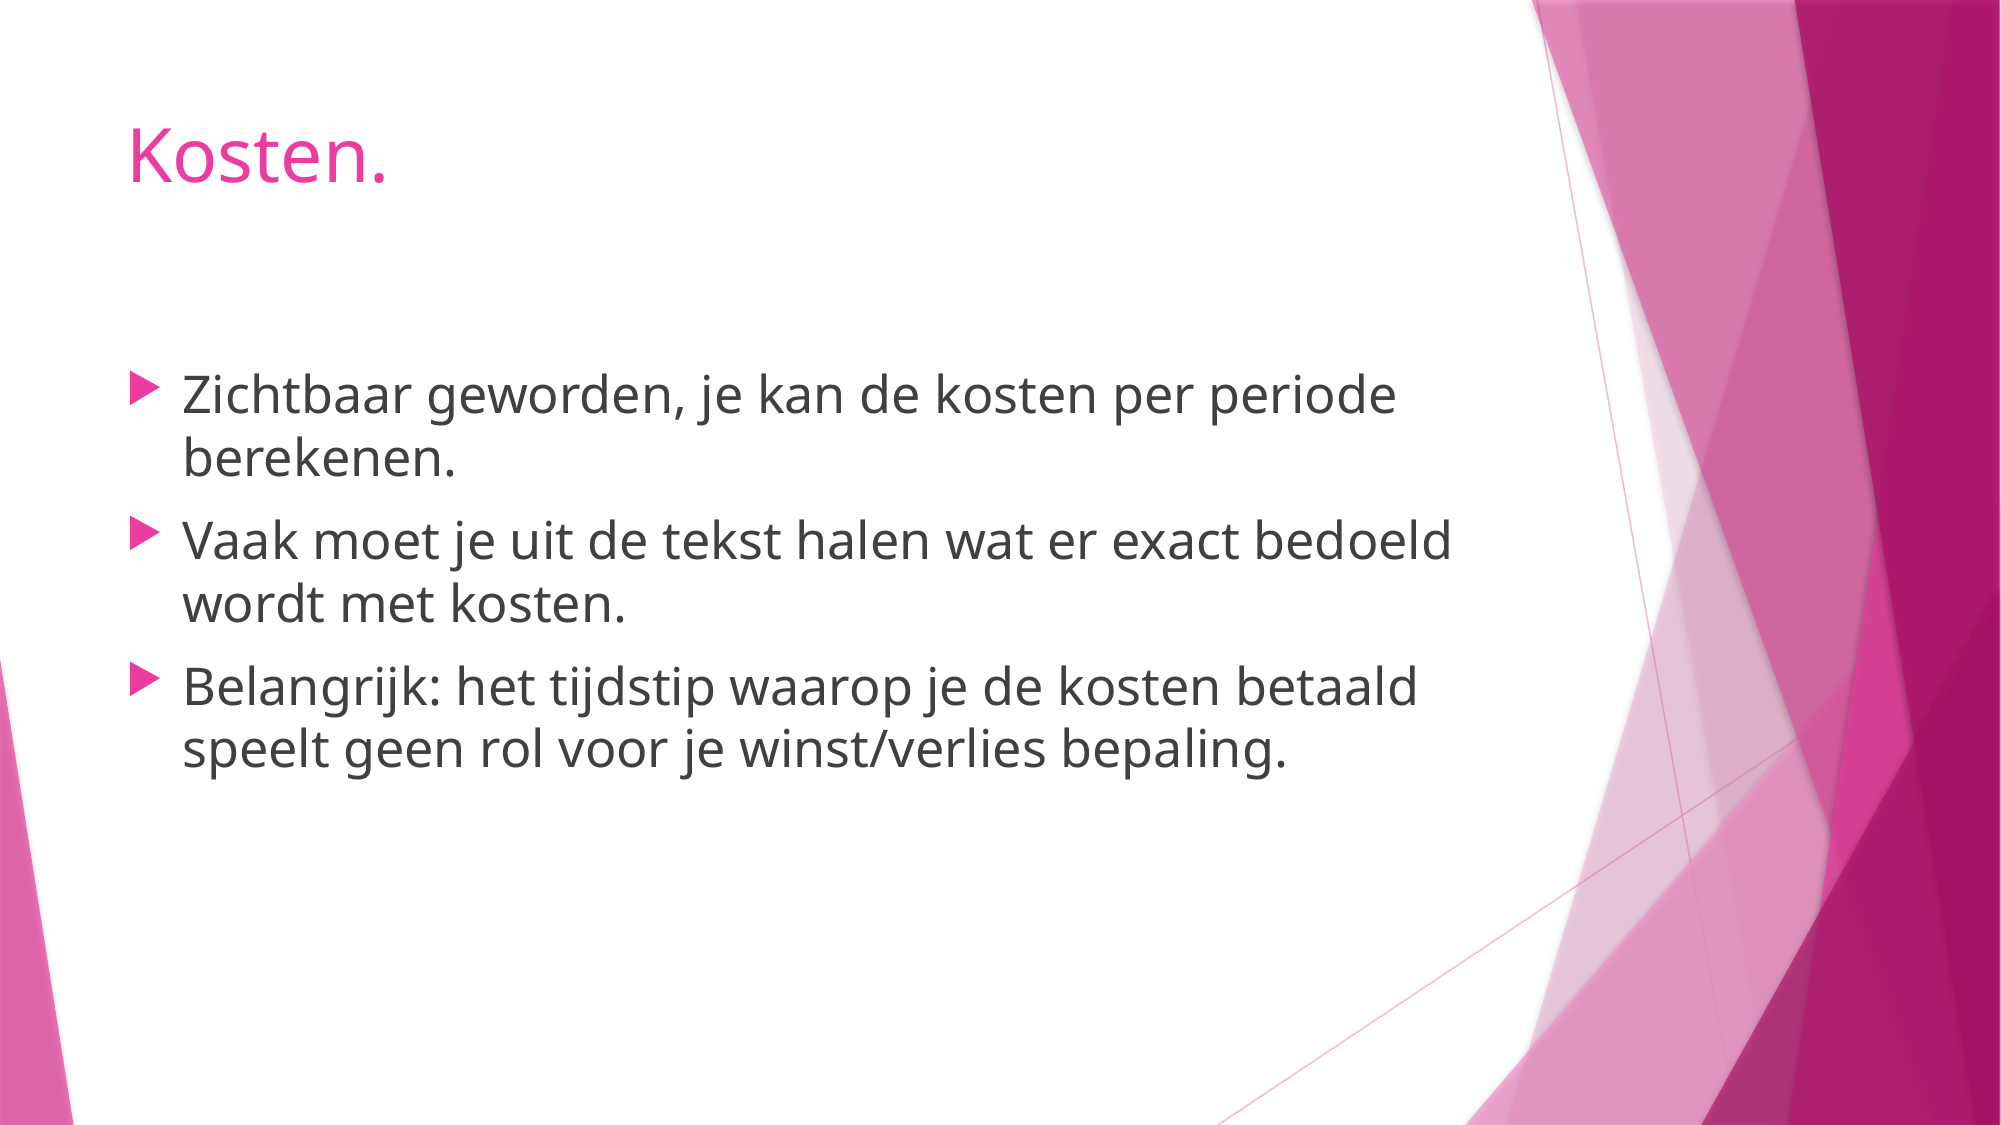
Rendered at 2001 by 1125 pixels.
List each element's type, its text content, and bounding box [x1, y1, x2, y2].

list Zichtbaar geworden, je kan de kosten per periode berekenen. Vaak moet je uit de tekst halen wat er exact bedoeld wordt met kosten. Belangrijk: het tijdstip waarop je de kosten betaald speelt geen rol voor je winst/verlies bepaling. [111, 354, 1522, 992]
title Kosten. [111, 99, 1522, 317]
